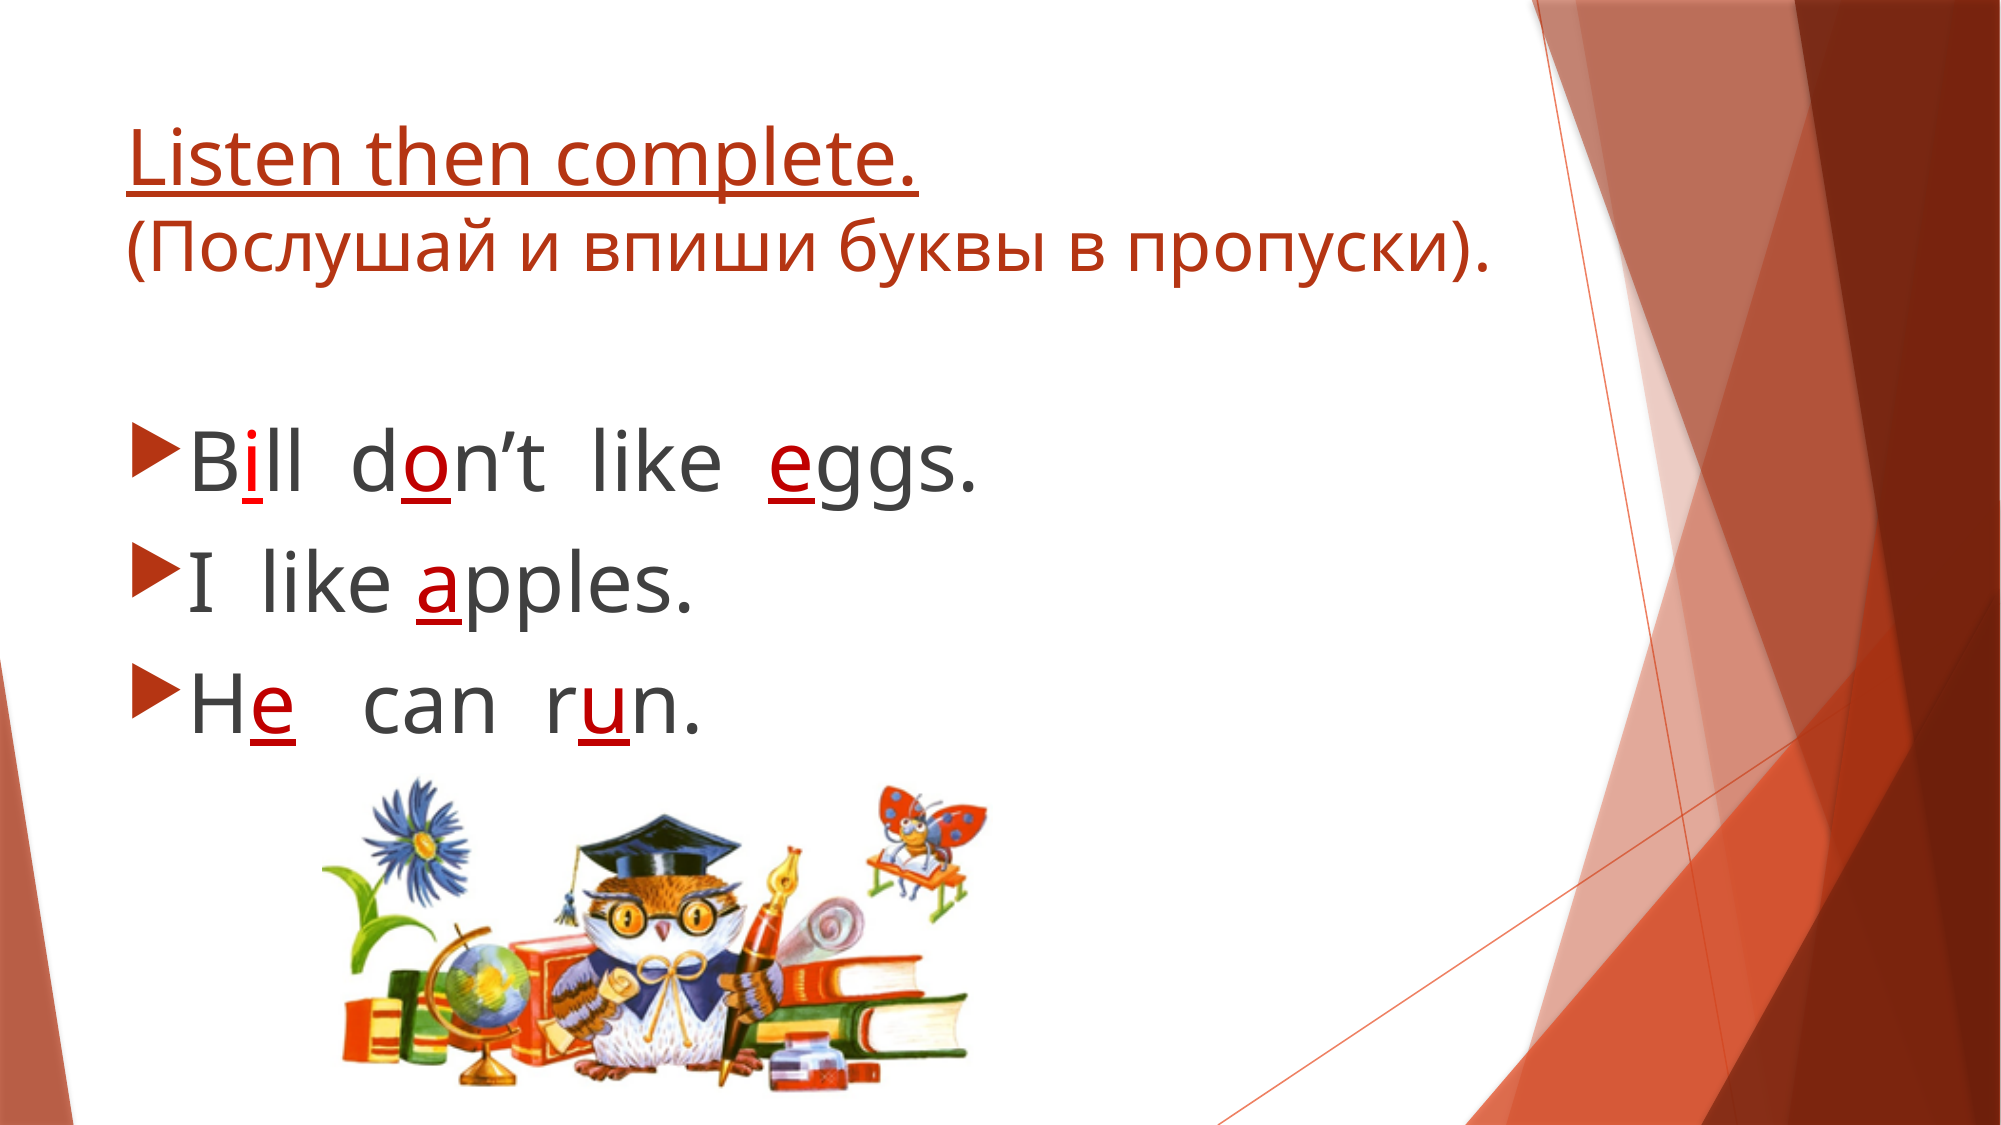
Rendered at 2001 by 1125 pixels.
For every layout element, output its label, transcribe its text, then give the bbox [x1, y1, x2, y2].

title Listen then complete. (Послушай и впиши буквы в пропуски). [111, 99, 1522, 317]
picture [322, 773, 994, 1125]
list Bill don’t like eggs. I like apples. He can run. [111, 400, 1522, 1038]
